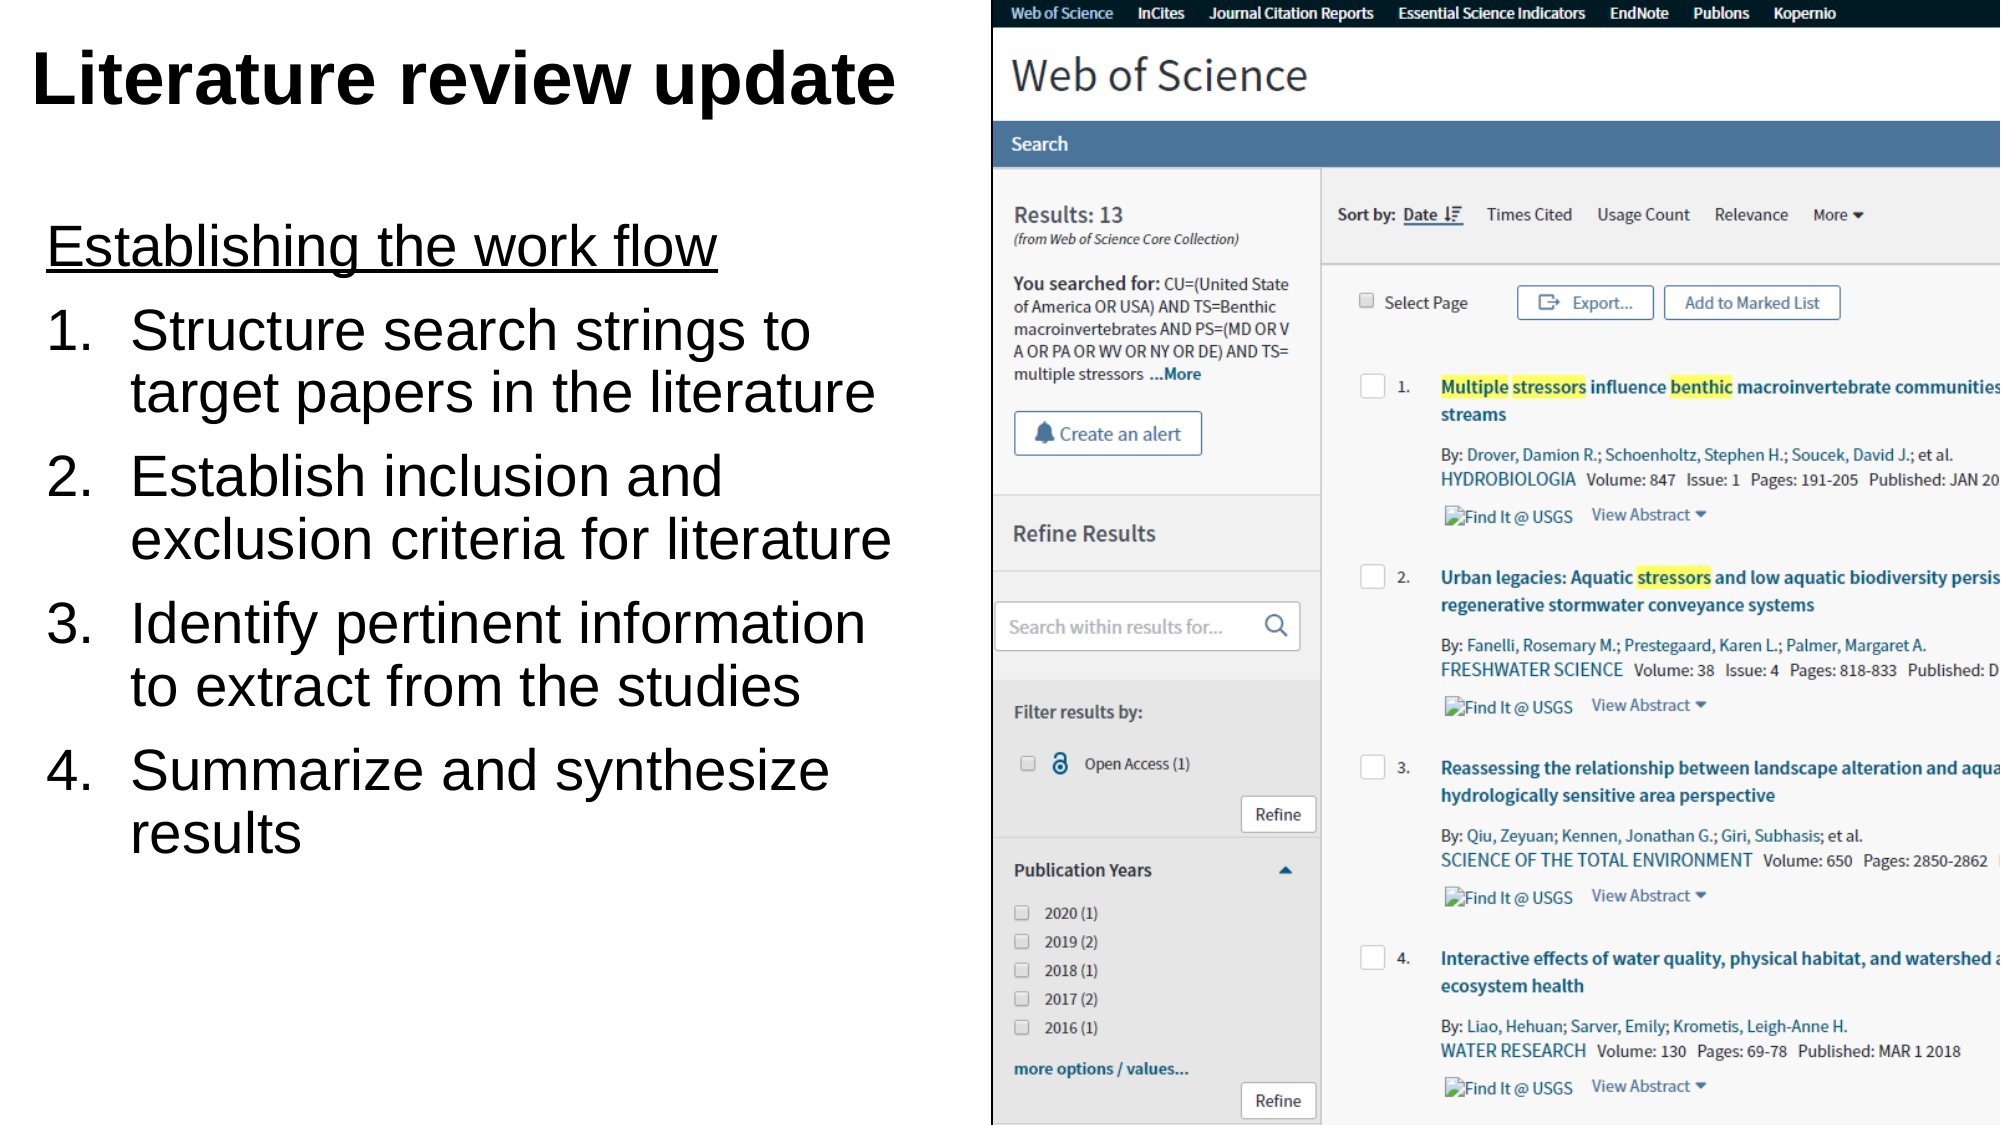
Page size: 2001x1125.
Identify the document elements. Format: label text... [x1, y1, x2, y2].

picture [993, 0, 2000, 1125]
list Establishing the work flow Structure search strings to target papers in the literature Establish inclusion and exclusion criteria for literature Identify pertinent information to extract from the studies Summarize and synthesize results [31, 208, 940, 1042]
title Literature review update [16, 20, 986, 139]
